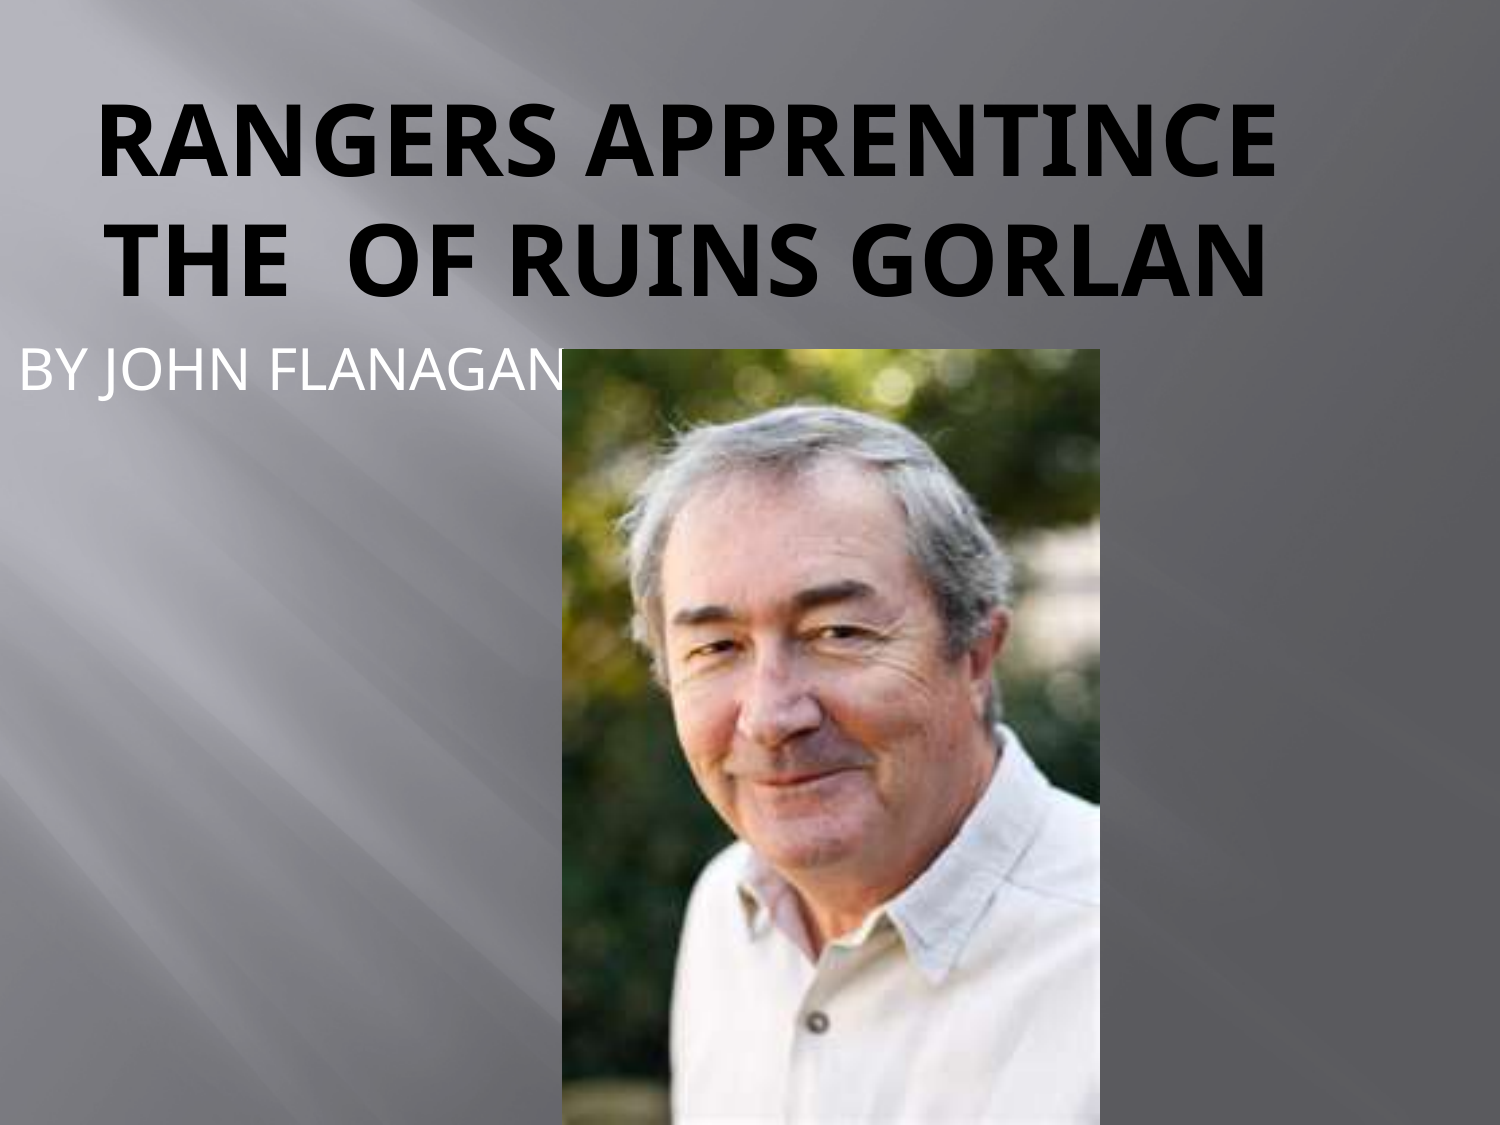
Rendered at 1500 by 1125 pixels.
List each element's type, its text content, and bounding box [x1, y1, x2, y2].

picture [562, 349, 1101, 1125]
subtitle BY JOHN FLANAGAN [0, 324, 588, 450]
title RANGERS APPRENTINCE THE OF RUINS GORLAN [50, 75, 1325, 317]
